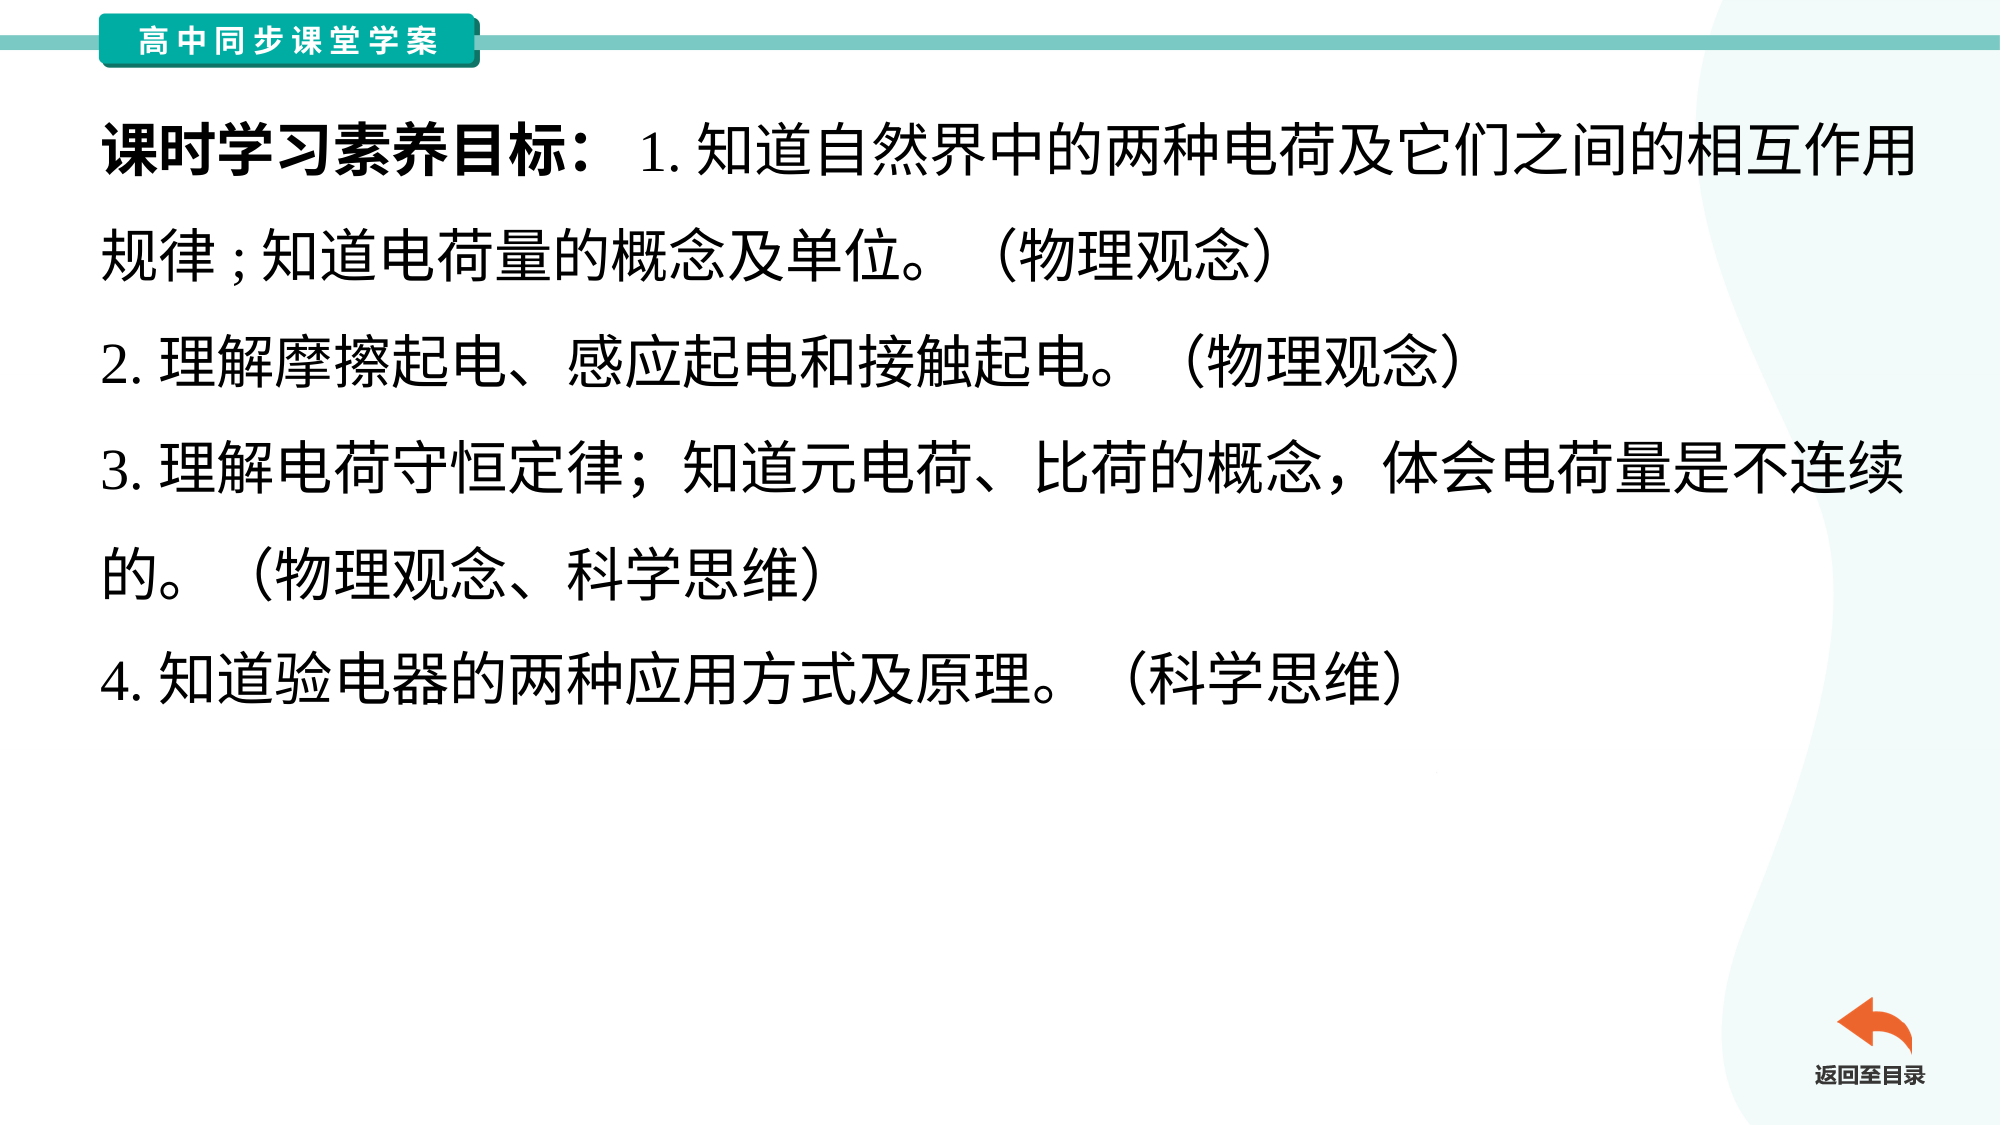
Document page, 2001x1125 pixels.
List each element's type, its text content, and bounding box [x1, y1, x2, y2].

text_box 课时学习素养目标：1.知道自然界中的两种电荷及它们之间的相互作用 规律;知道电荷量的概念及单位。（物理观念） 2.理解摩擦起电、感应起电和接触起电。（物理观念） 3.理解电荷守恒定律；知道元电荷、比荷的概念，体会电荷量是不连续 的。（物理观念、科学思维） 4.知道验电器的两种应用方式及原理。（科学思维） [100, 76, 1899, 702]
picture [0, 0, 2000, 1125]
